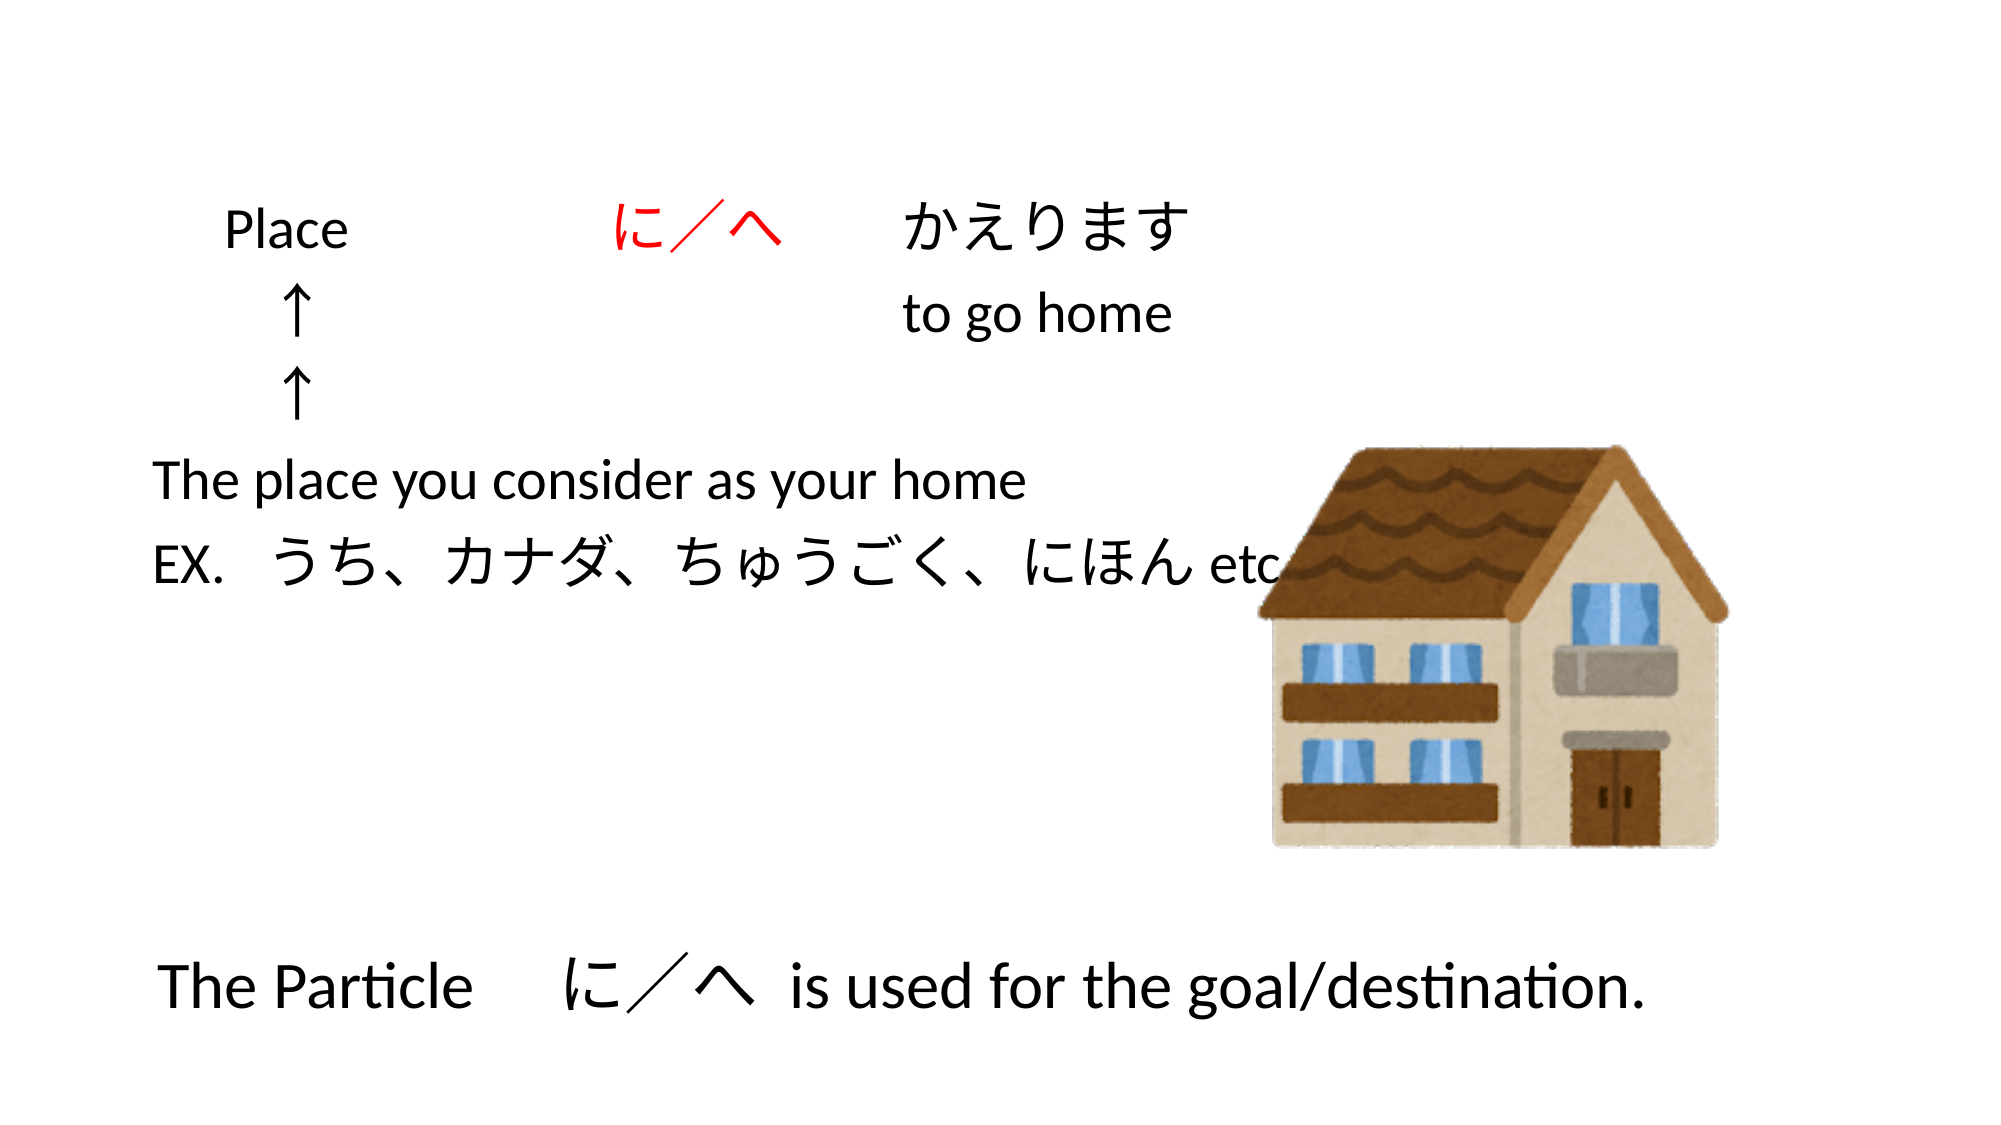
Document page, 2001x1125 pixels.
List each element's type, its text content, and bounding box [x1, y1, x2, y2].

list Place に／へ かえります ↑ to go home ↑ The place you consider as your home EX. うち、カナダ、ちゅうごく、にほんetc. [137, 190, 1863, 1014]
picture [1246, 416, 1746, 884]
text_box The Particle に／へ is used for the goal/destination. [142, 934, 1679, 1029]
